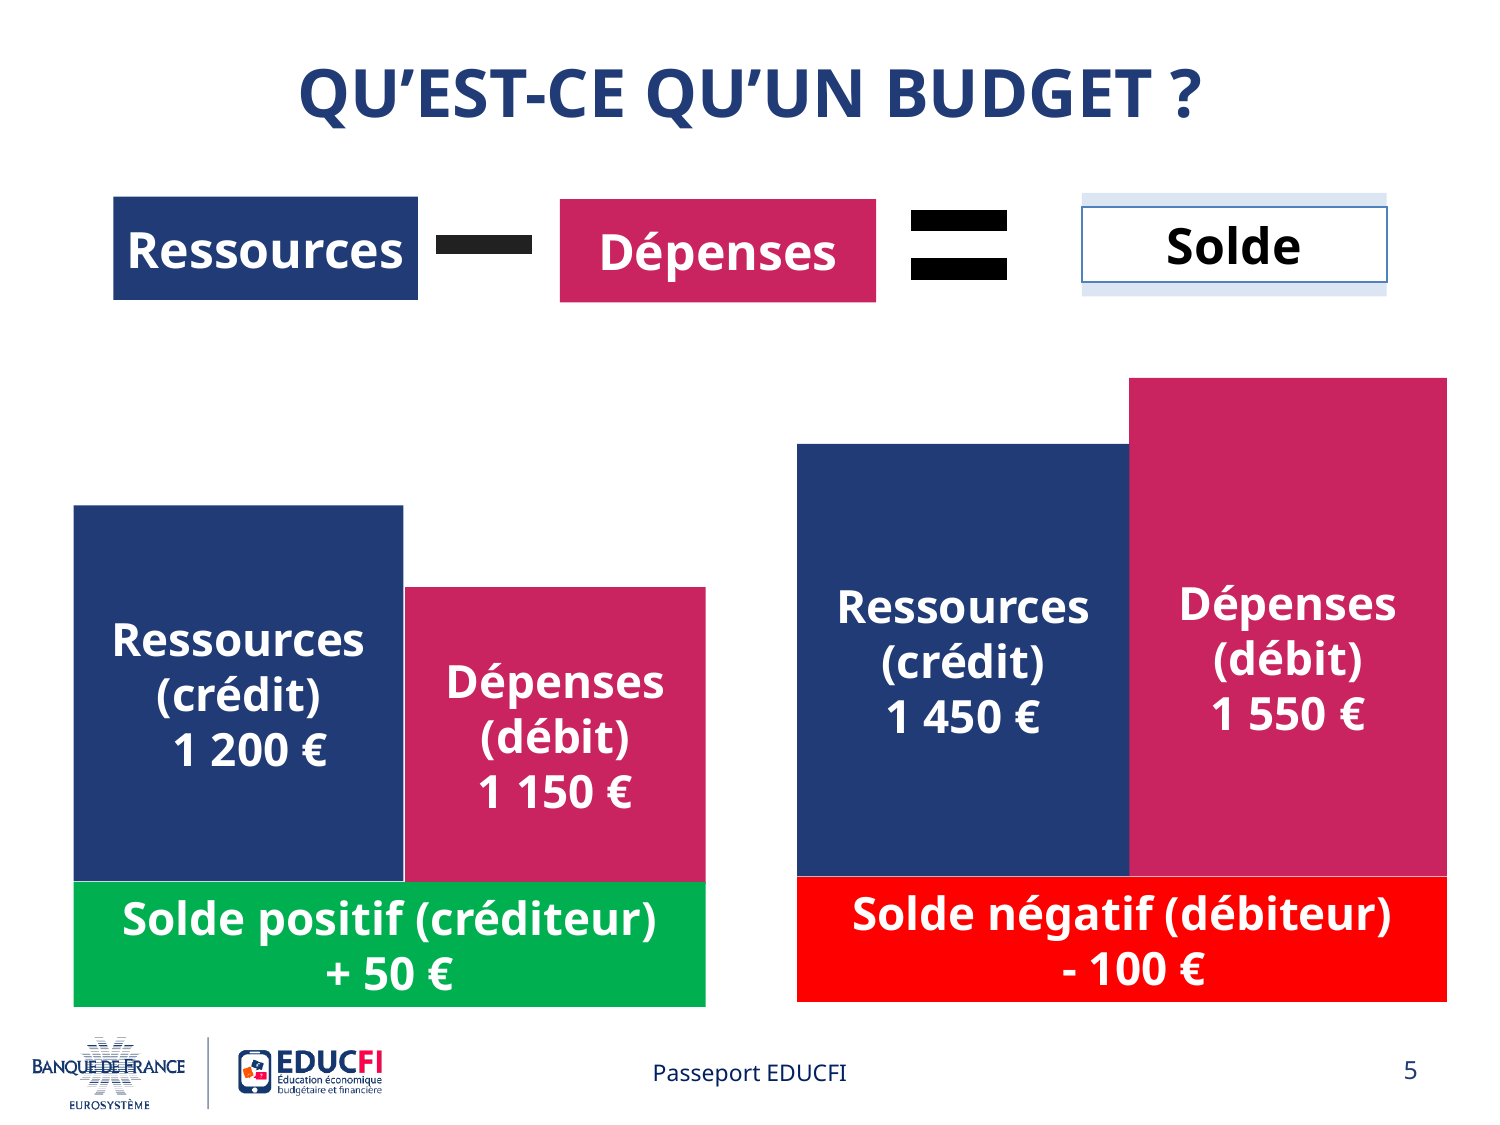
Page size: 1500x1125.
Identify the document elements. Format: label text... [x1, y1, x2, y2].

text_box Passeport EDUCFI [512, 1050, 988, 1093]
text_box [796, 377, 1448, 1003]
text_box QU’EST-CE QU’UN BUDGET ? [206, 43, 1294, 152]
picture [23, 1026, 390, 1117]
slide_number 5 [1395, 1048, 1426, 1096]
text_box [73, 505, 706, 1008]
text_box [113, 192, 1387, 303]
